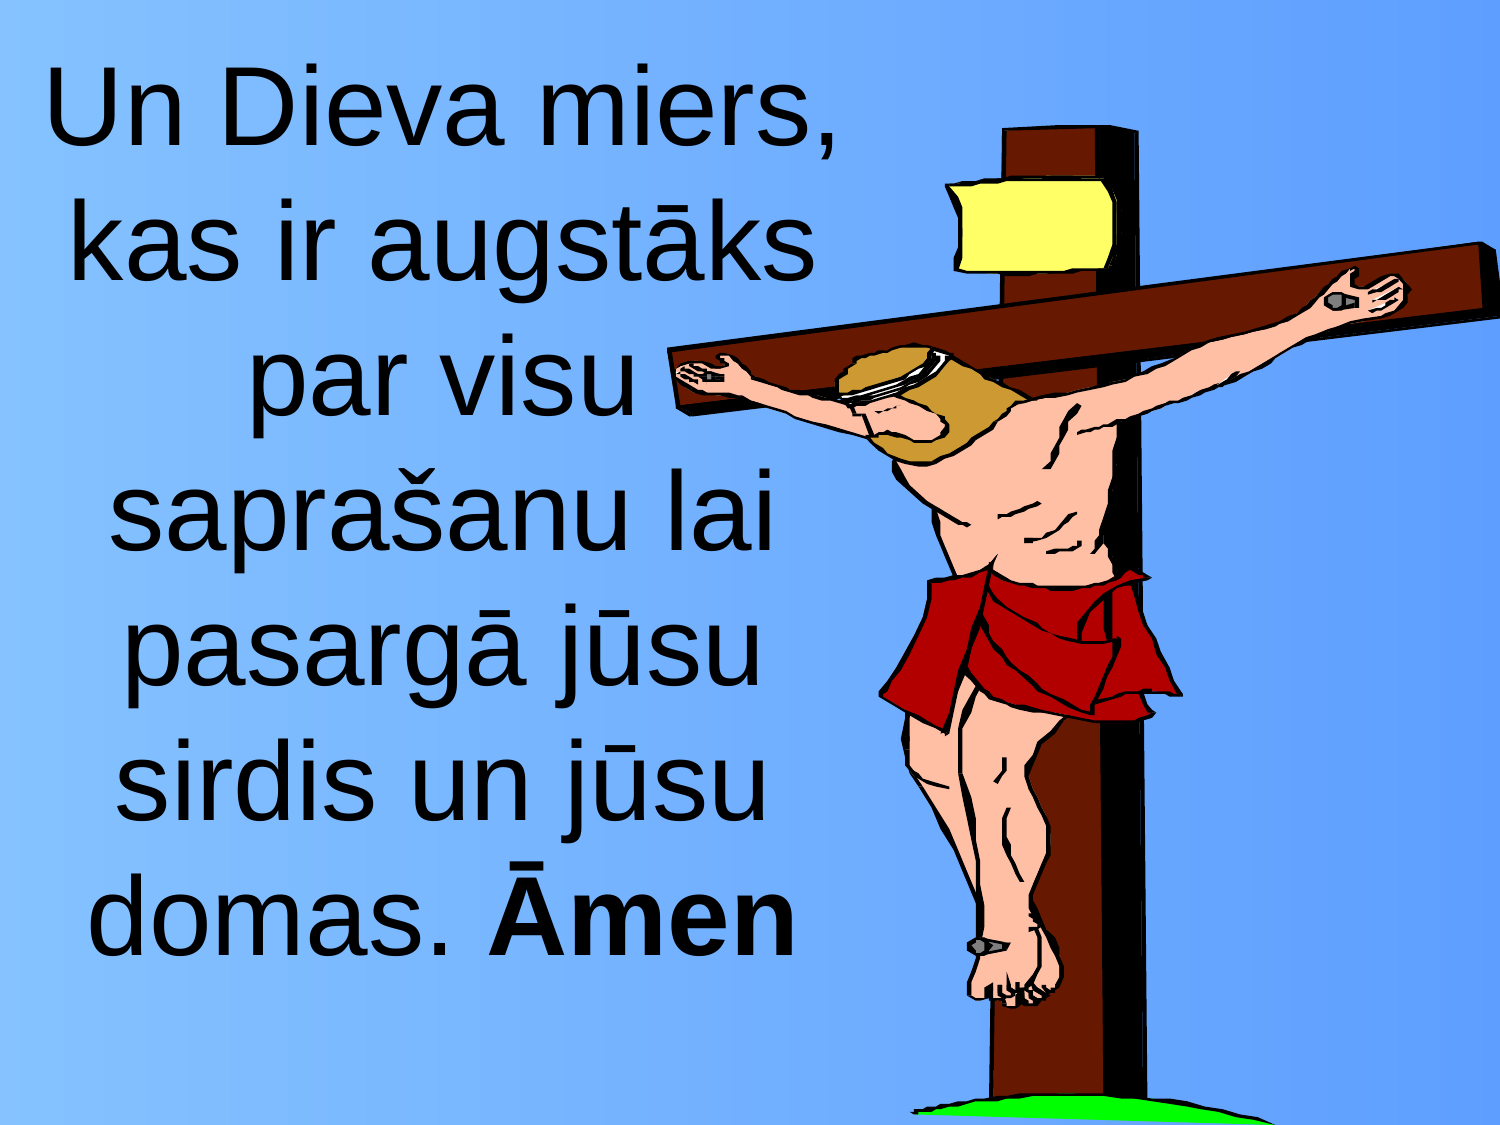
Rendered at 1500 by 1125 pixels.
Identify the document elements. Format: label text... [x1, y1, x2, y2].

title Un Dieva miers, kas ir augstāks par visu saprašanu lai pasargā jūsu sirdis un jūsu domas. Āmen [17, 479, 657, 668]
picture [662, 125, 1500, 1125]
